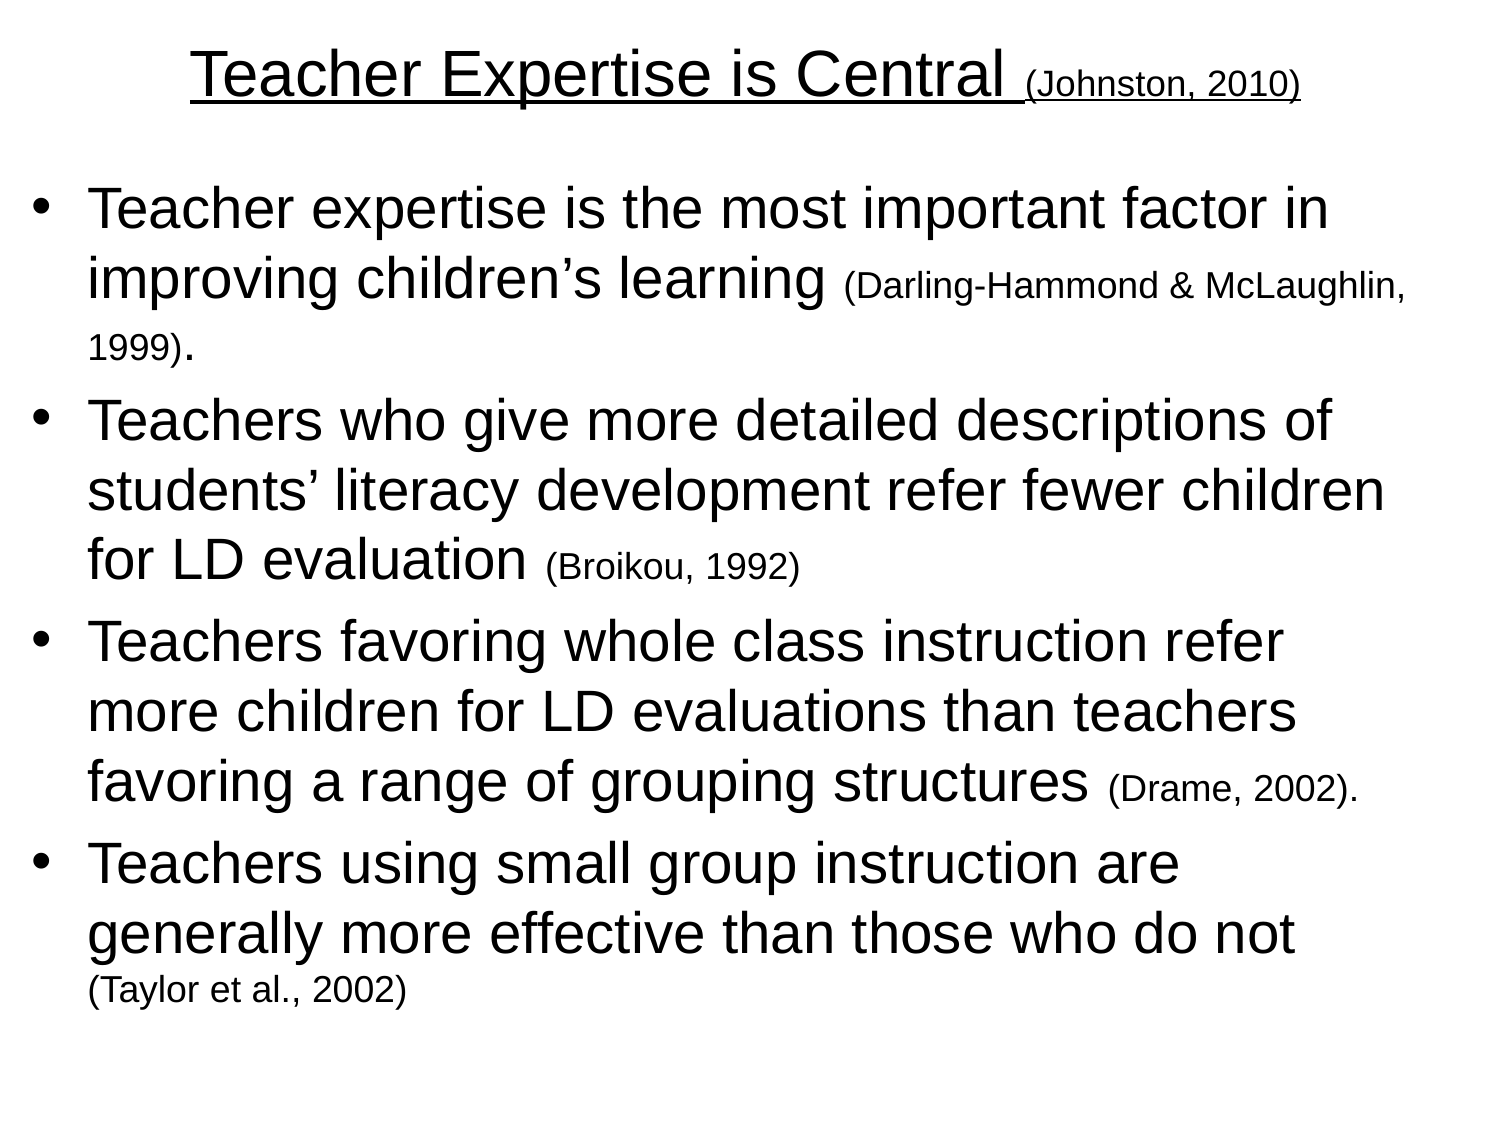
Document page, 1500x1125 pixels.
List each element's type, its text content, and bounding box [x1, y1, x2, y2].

title Teacher Expertise is Central (Johnston, 2010) [120, 23, 1371, 118]
list Teacher expertise is the most important factor in improving children’s learning (Darling-Hammond & McLaughlin, 1999). Teachers who give more detailed descriptions of students’ literacy development refer fewer children for LD evaluation (Broikou, 1992) Teachers favoring whole class instruction refer more children for LD evaluations than teachers favoring a range of grouping structures (Drame, 2002). Teachers using small group instruction are generally more effective than those who do not (Taylor et al., 2002) [16, 162, 1427, 1095]
